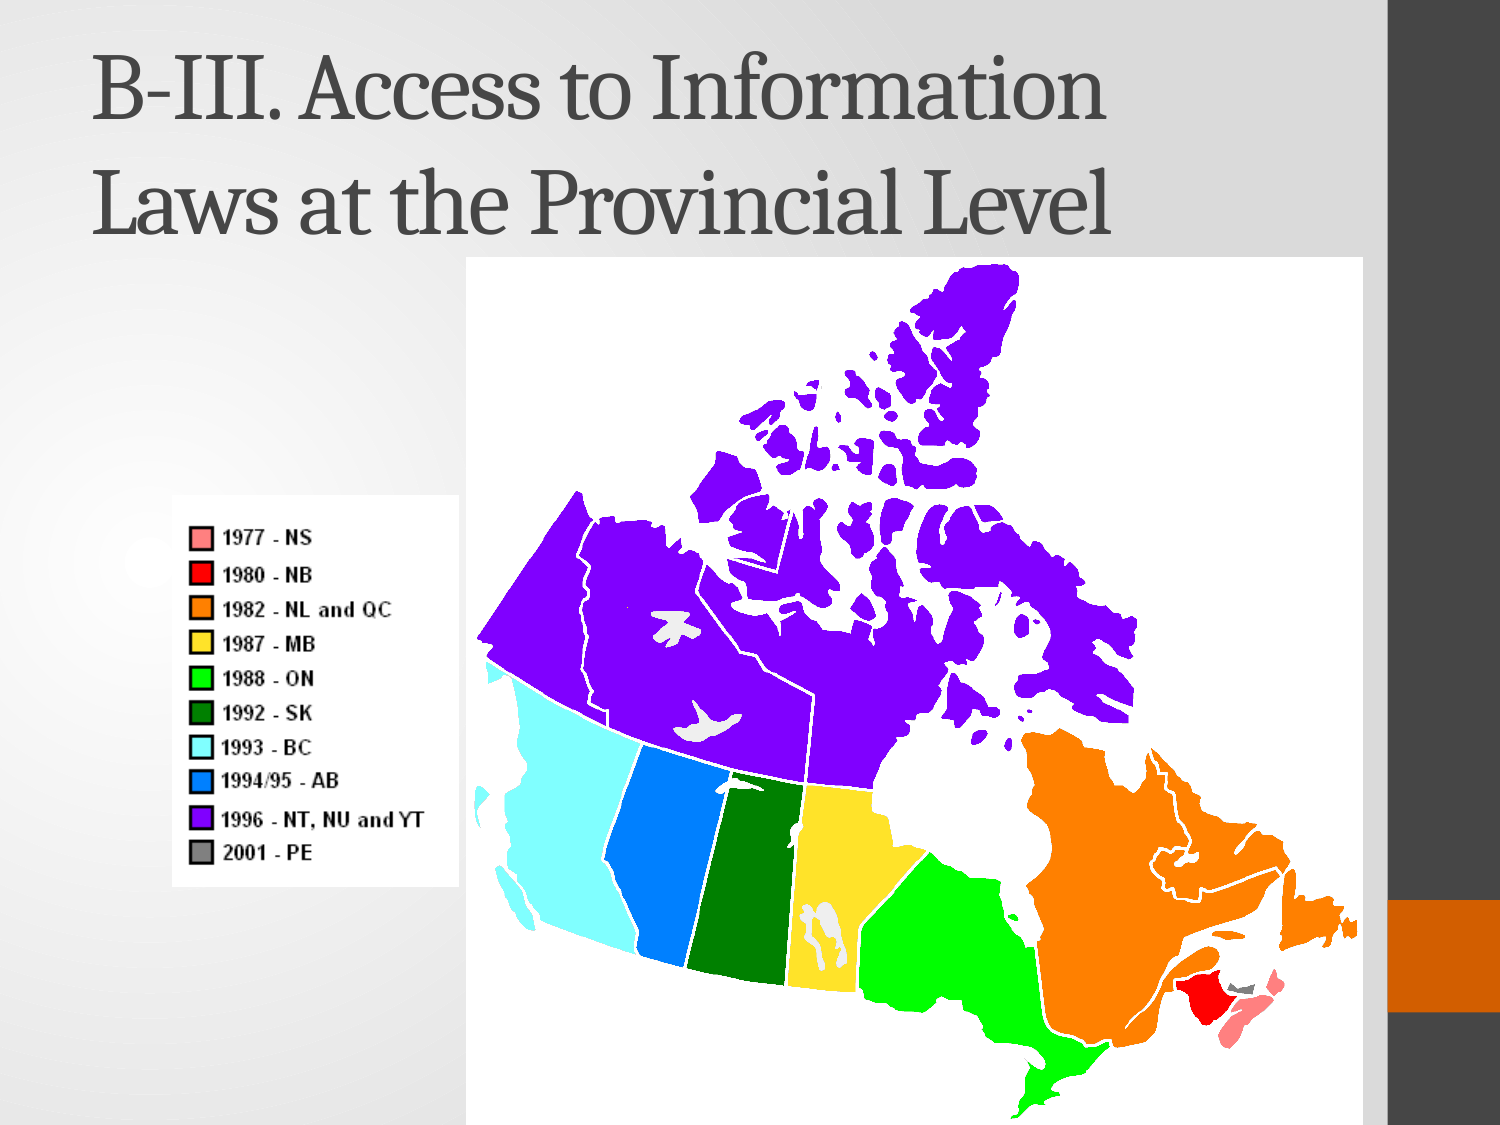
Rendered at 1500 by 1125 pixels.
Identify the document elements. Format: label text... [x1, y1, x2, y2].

picture [171, 495, 459, 887]
picture [465, 256, 1363, 1125]
title B-III. Access to Information Laws at the Provincial Level [75, 45, 1325, 233]
